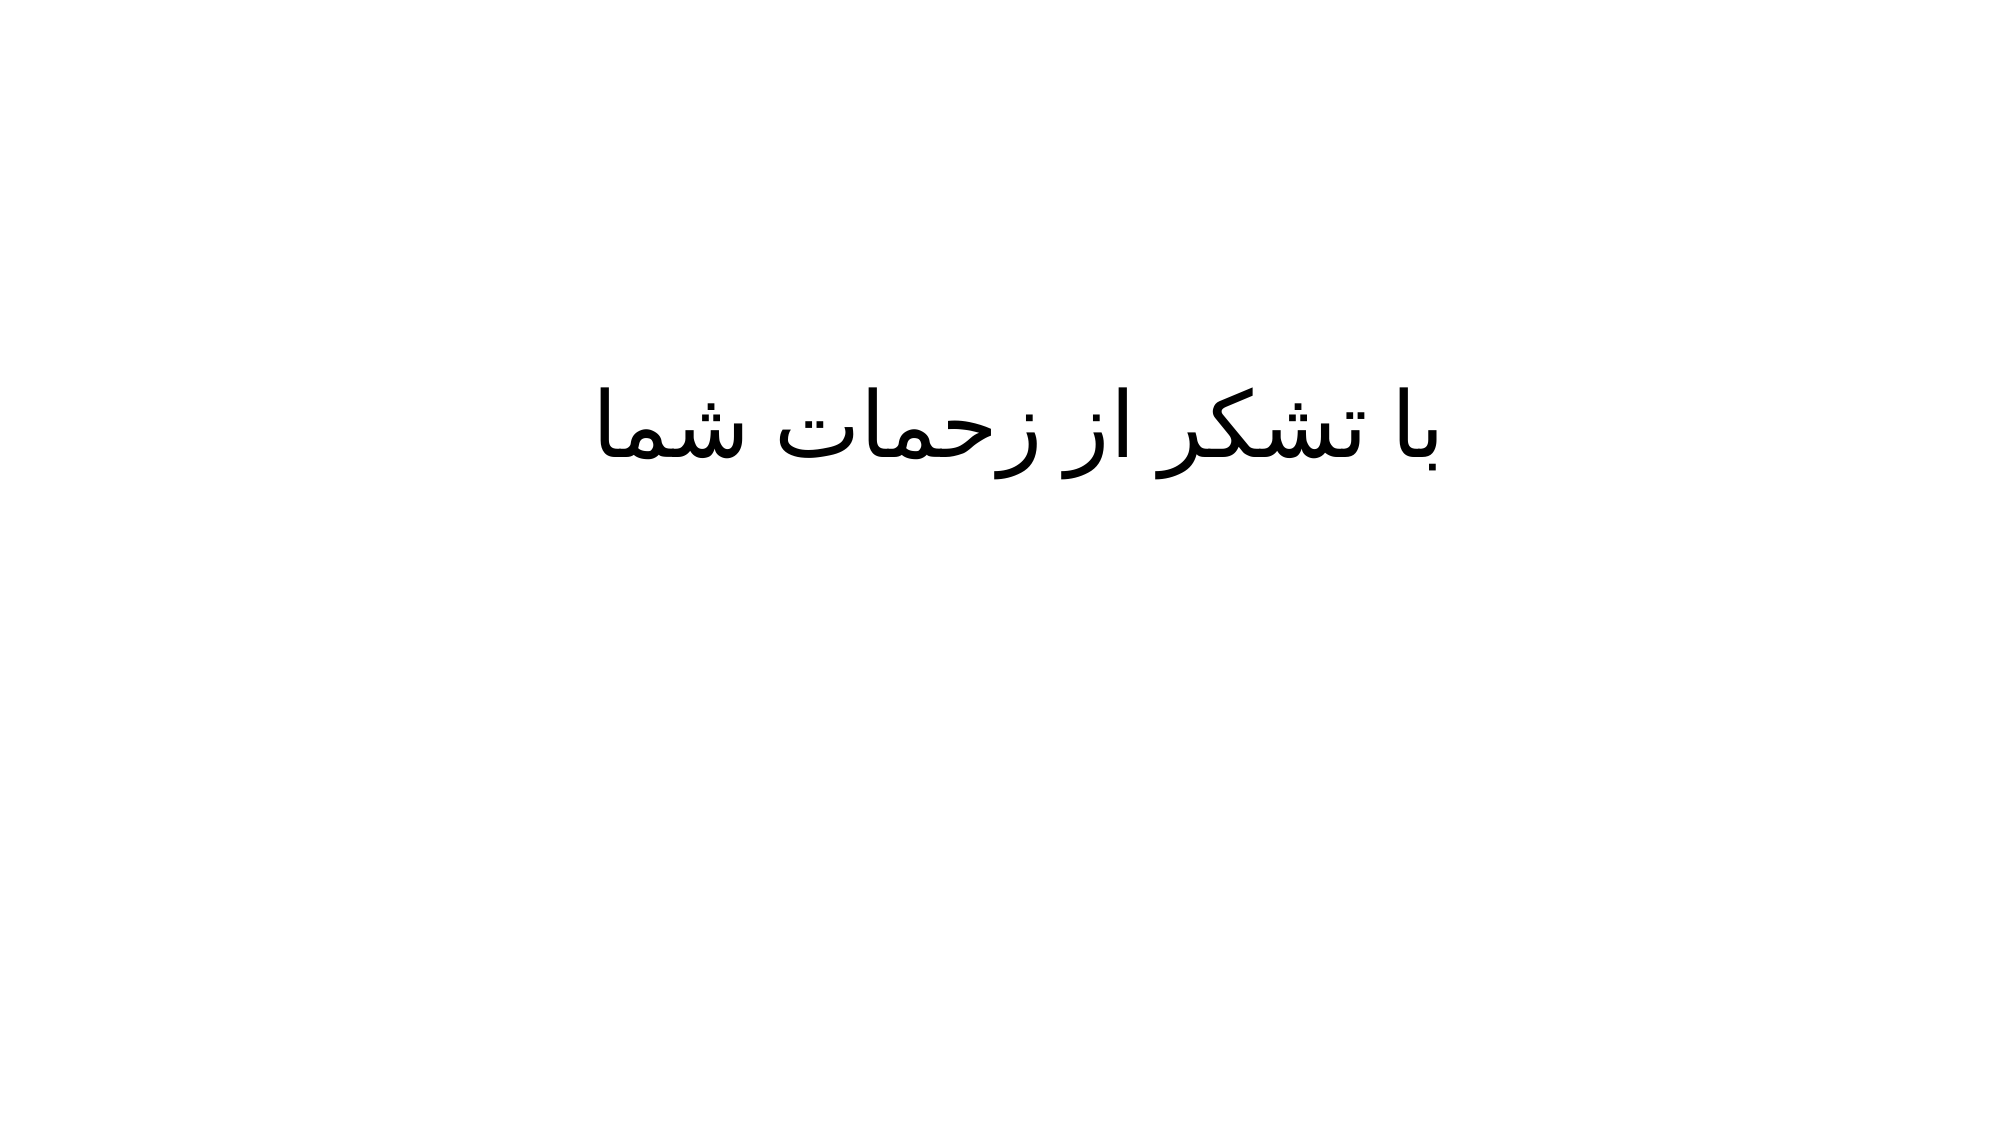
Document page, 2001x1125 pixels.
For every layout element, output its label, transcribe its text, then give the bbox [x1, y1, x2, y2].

title با تشکر از زحمات شما [156, 319, 1882, 537]
